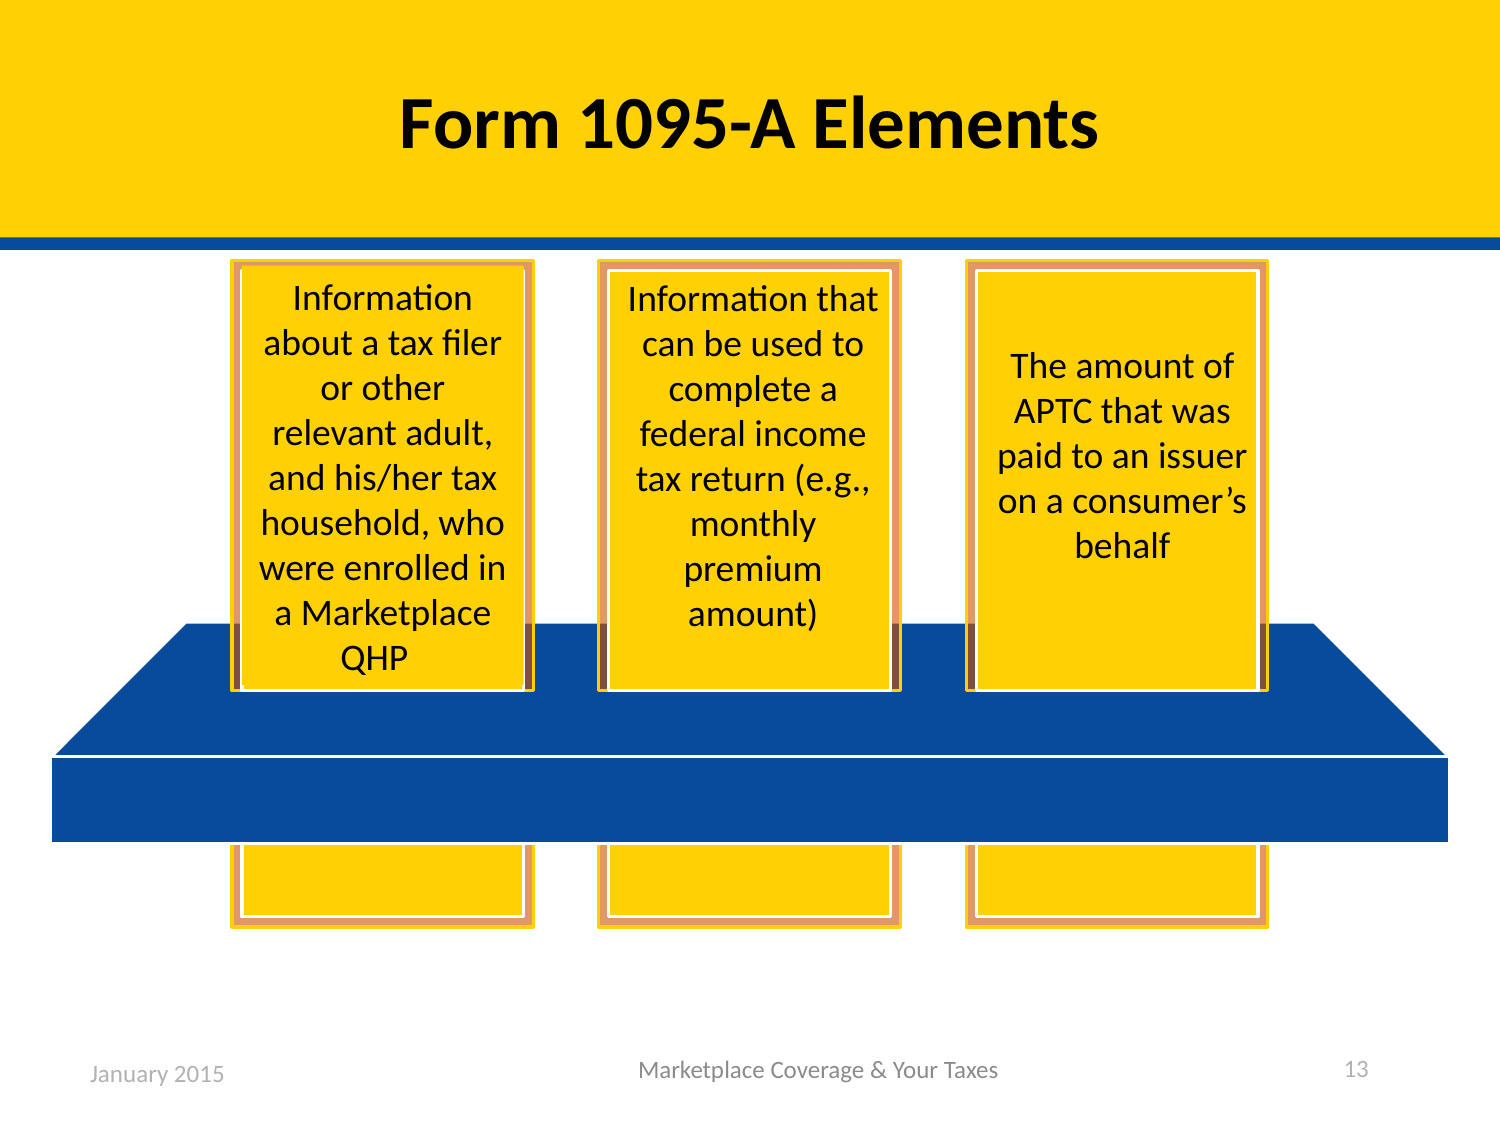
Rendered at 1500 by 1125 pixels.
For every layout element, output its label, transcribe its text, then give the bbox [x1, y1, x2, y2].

title Form 1095-A Elements [0, 0, 1500, 238]
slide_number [75, 1042, 425, 1103]
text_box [49, 259, 1451, 928]
slide_number 13 [1275, 1037, 1438, 1098]
